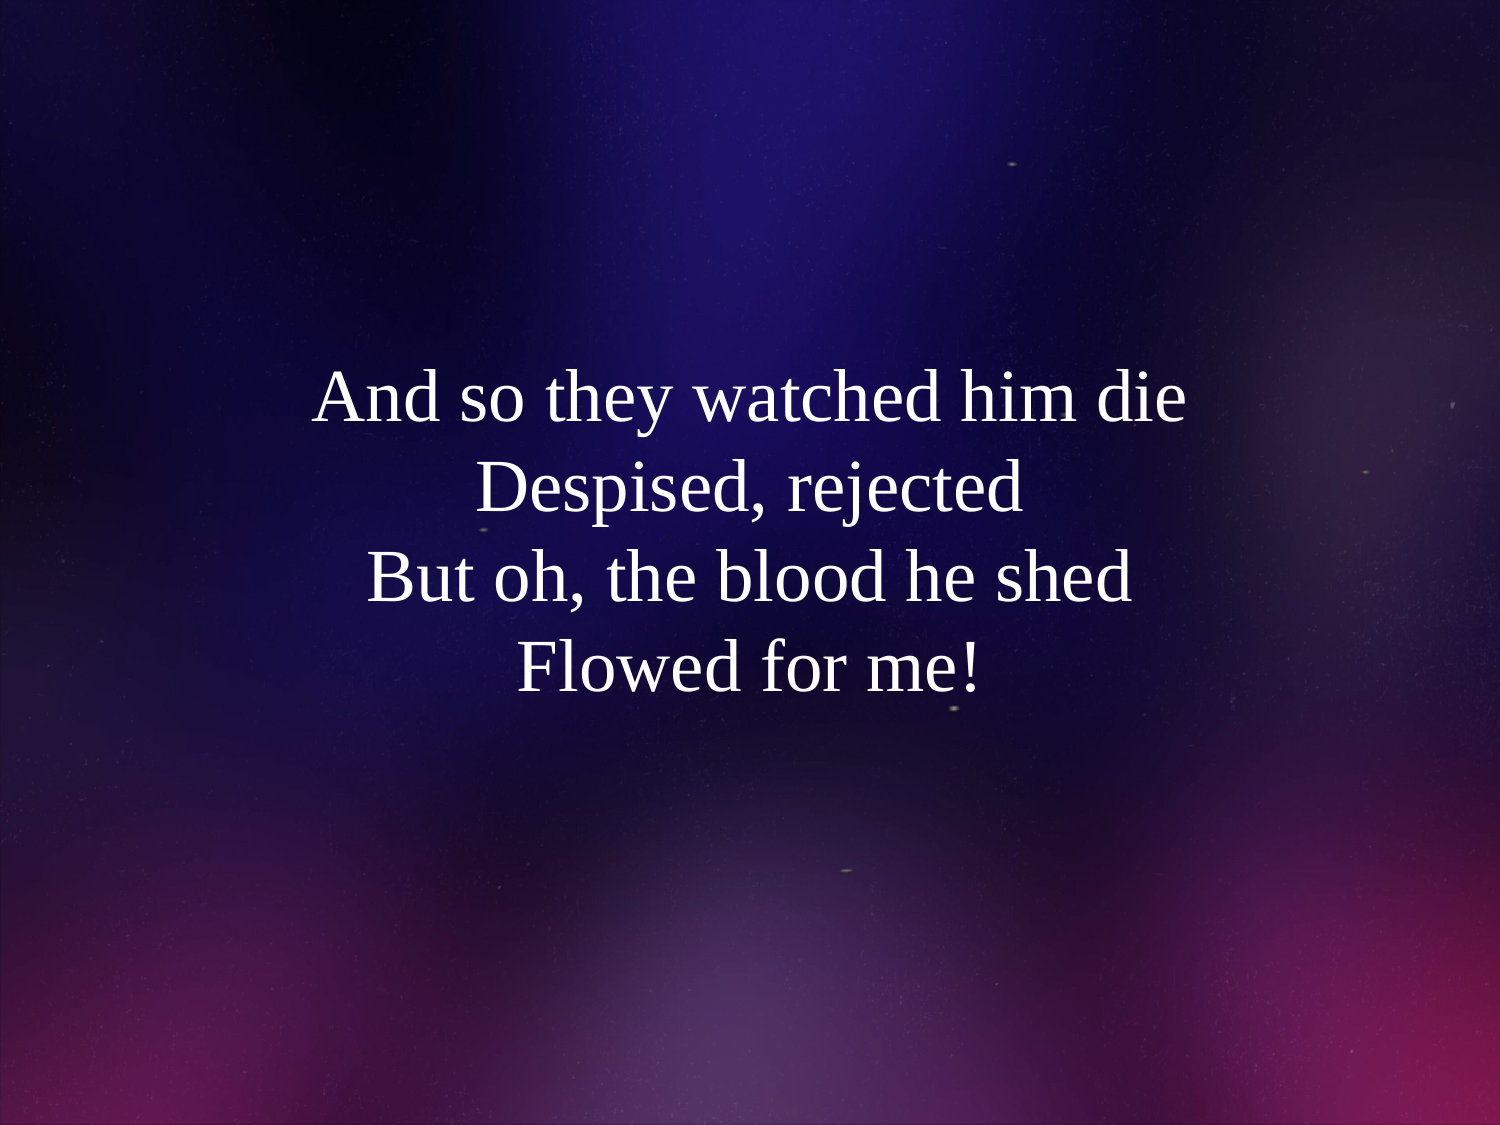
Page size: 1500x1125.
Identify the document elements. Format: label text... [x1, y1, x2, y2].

title And so they watched him die Despised, rejected But oh, the blood he shed Flowed for me! [50, 432, 1450, 621]
picture [0, 0, 1500, 1125]
